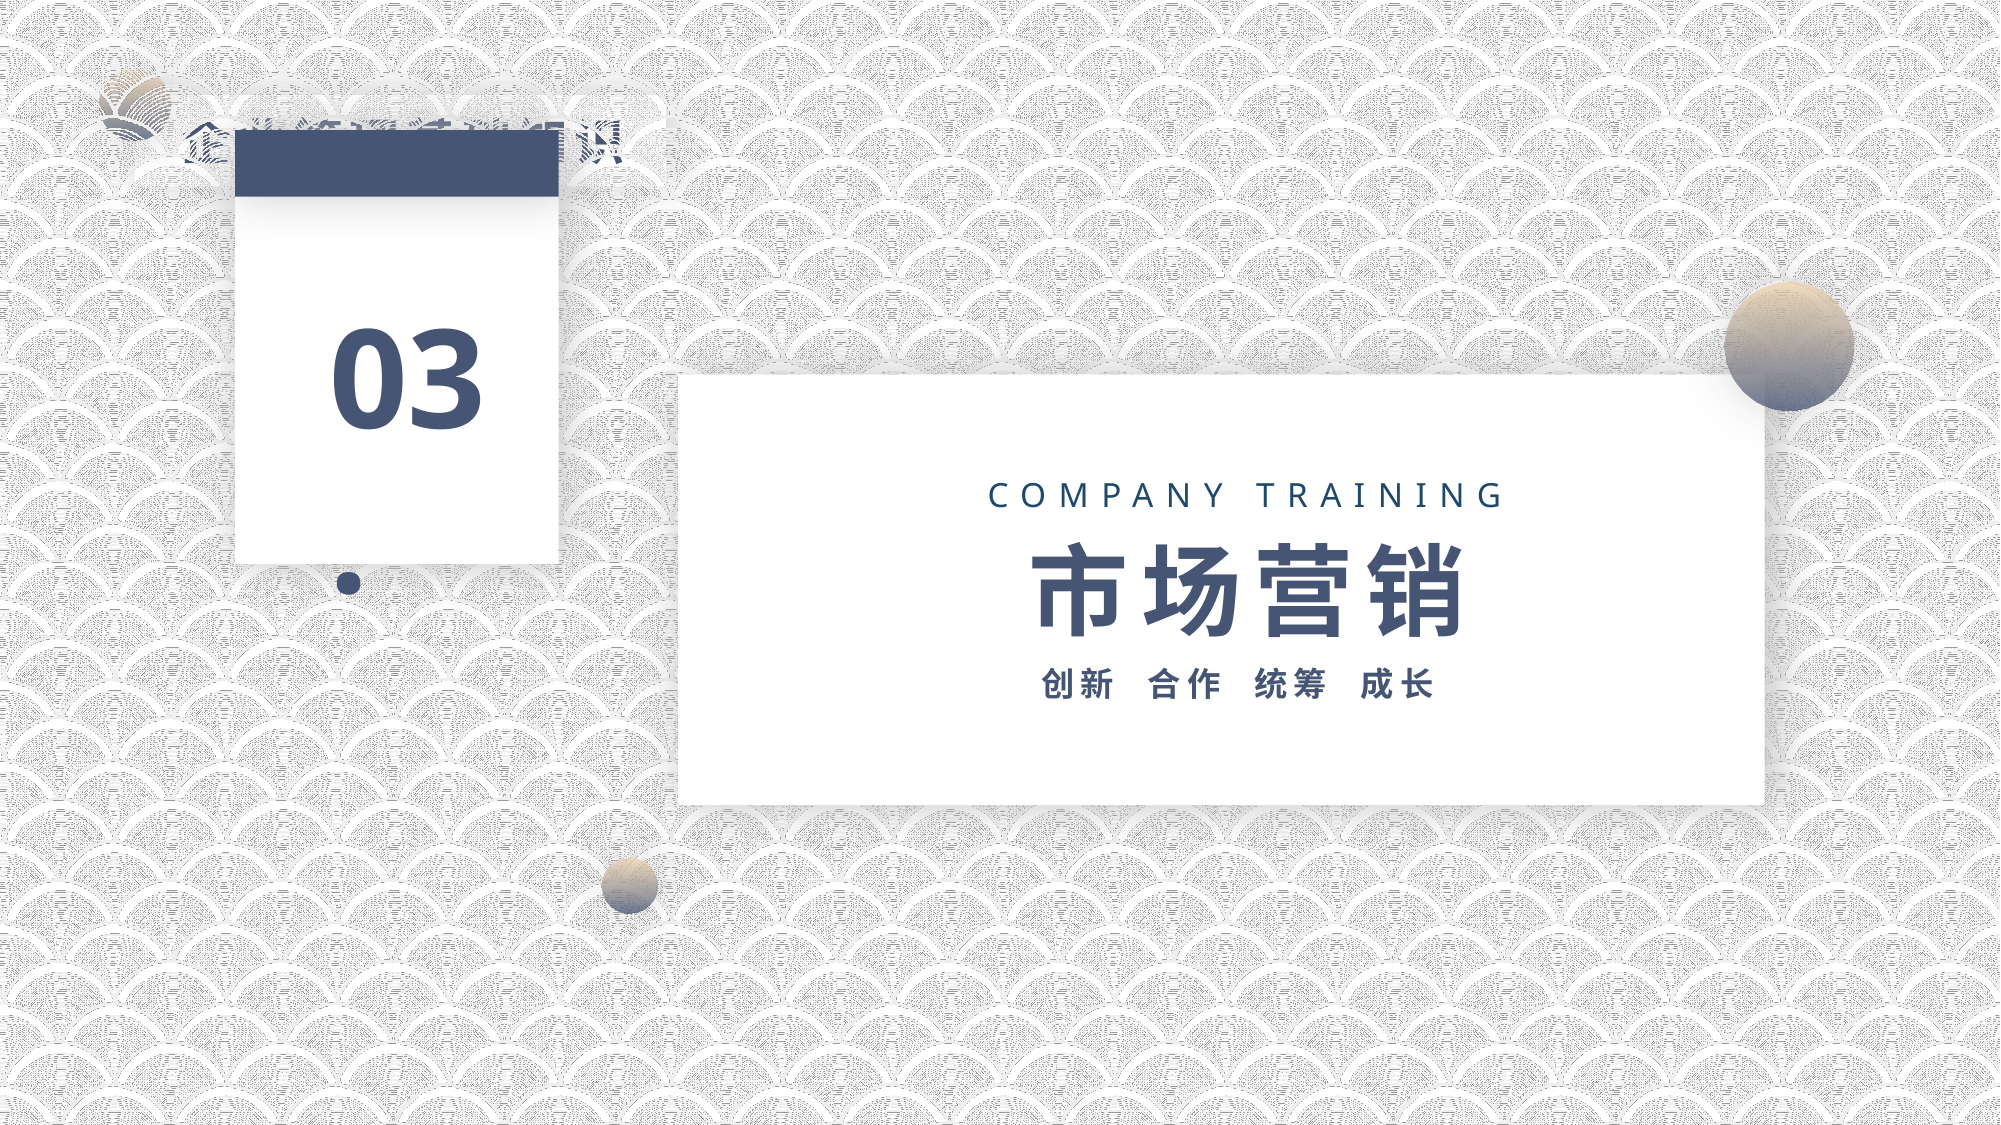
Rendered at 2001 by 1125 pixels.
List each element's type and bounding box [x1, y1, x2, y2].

text_box [0, 0, 2000, 1125]
text_box [235, 130, 559, 565]
